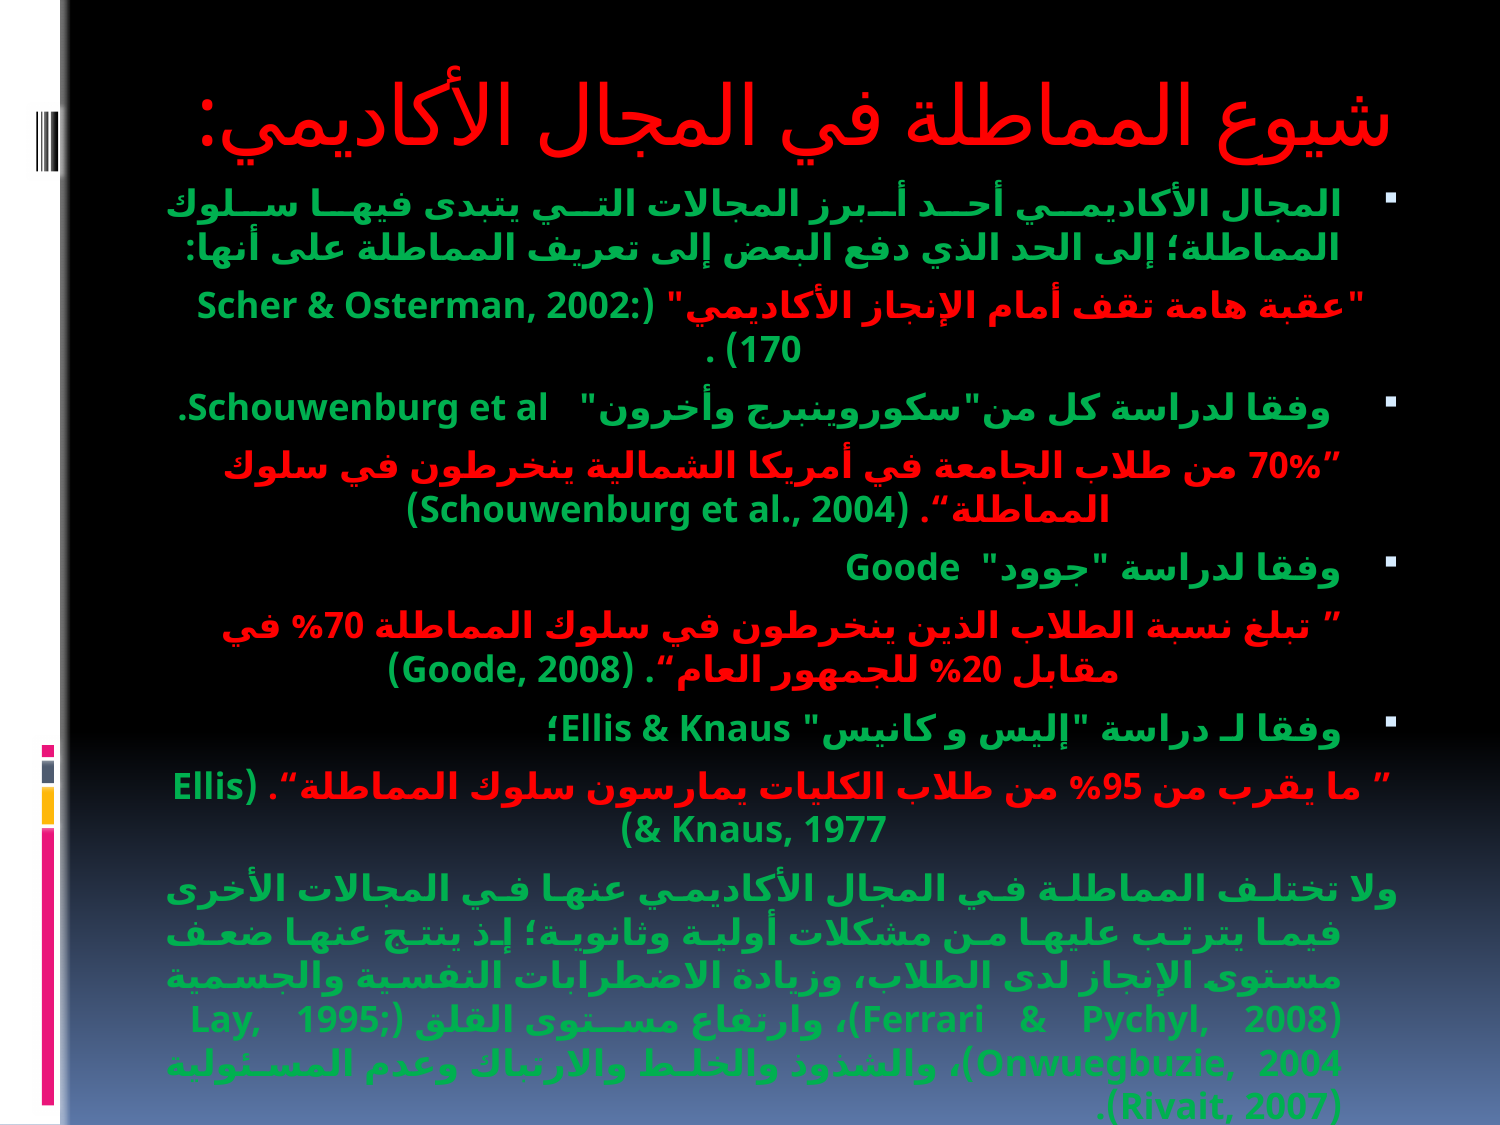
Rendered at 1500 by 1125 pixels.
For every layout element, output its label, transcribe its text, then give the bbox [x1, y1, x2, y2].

title شيوع المماطلة في المجال الأكاديمي: [135, 54, 1411, 179]
list المجال الأكاديمي أحد أبرز المجالات التي يتبدى فيها سلوك المماطلة؛ إلى الحد الذي دفع البعض إلى تعريف المماطلة على أنها: "عقبة هامة تقف أمام الإنجاز الأكاديمي" (Scher & Osterman, 2002: 170) . وفقا لدراسة كل من"سكوروينبرج وأخرون" Schouwenburg et al. ”70% من طلاب الجامعة في أمريكا الشمالية ينخرطون في سلوك المماطلة“. (Schouwenburg et al., 2004) وفقا لدراسة "جوود" Goode ” تبلغ نسبة الطلاب الذين ينخرطون في سلوك المماطلة 70% في مقابل 20% للجمهور العام“. (Goode, 2008) وفقا لـ دراسة "إليس و كانيس" Ellis & Knaus؛ ” ما يقرب من 95% من طلاب الكليات يمارسون سلوك المماطلة“. (Ellis & Knaus, 1977) ولا تختلف المماطلة في المجال الأكاديمي عنها في المجالات الأخرى فيما يترتب عليها من مشكلات أولية وثانوية؛ إذ ينتج عنها ضعف مستوى الإنجاز لدى الطلاب، وزيادة الاضطرابات النفسية والجسمية (Ferrari & Pychyl, 2008)، وارتفاع مستوى القلق (Lay, 1995; Onwuegbuzie, 2004)، والشذوذ والخلط والارتباك وعدم المسئولية (Rivait, 2007). [150, 172, 1425, 1083]
